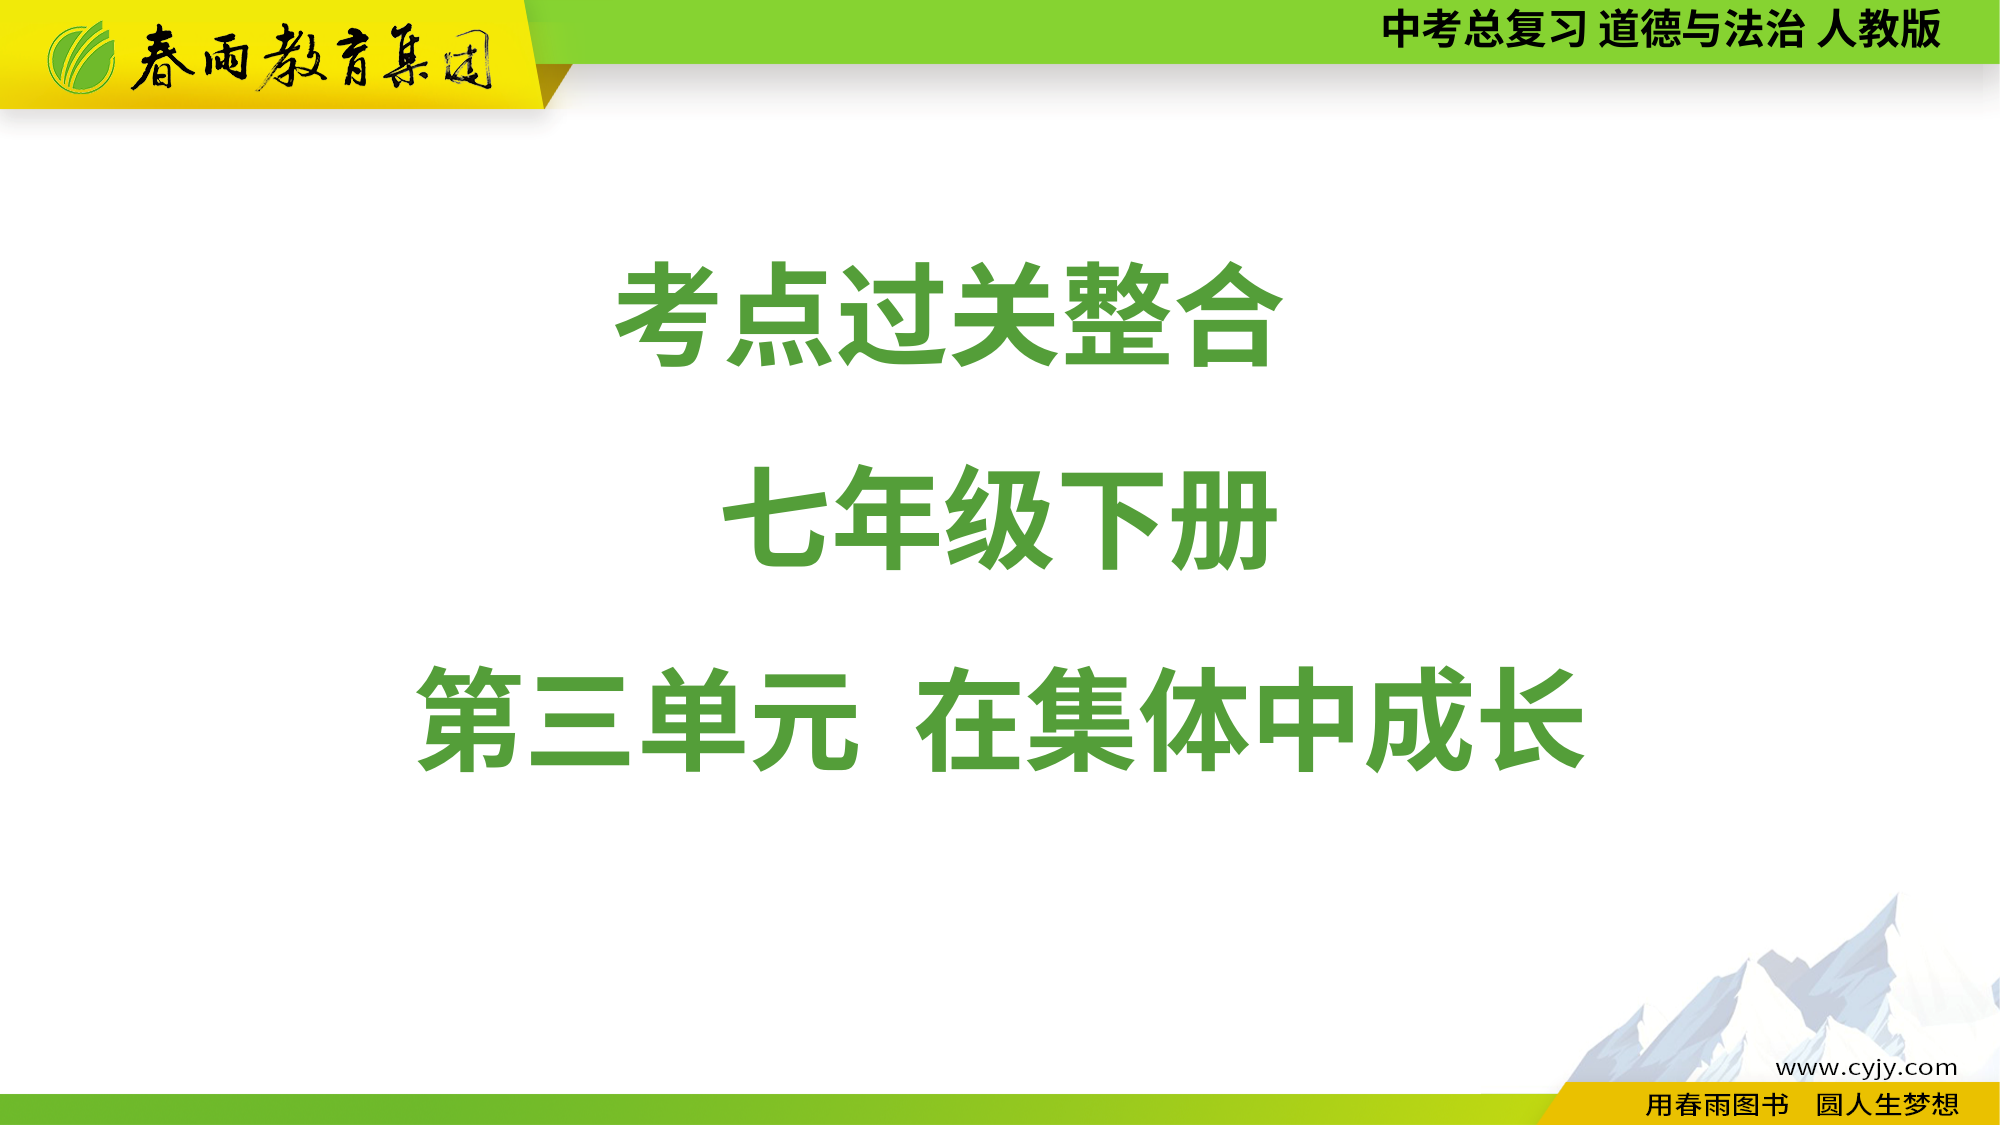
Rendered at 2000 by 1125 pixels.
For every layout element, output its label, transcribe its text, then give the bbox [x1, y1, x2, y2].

picture [0, 0, 2000, 1125]
text_box 考点过关整合 七年级下册 第三单元 在集体中成长 [54, 170, 1946, 793]
